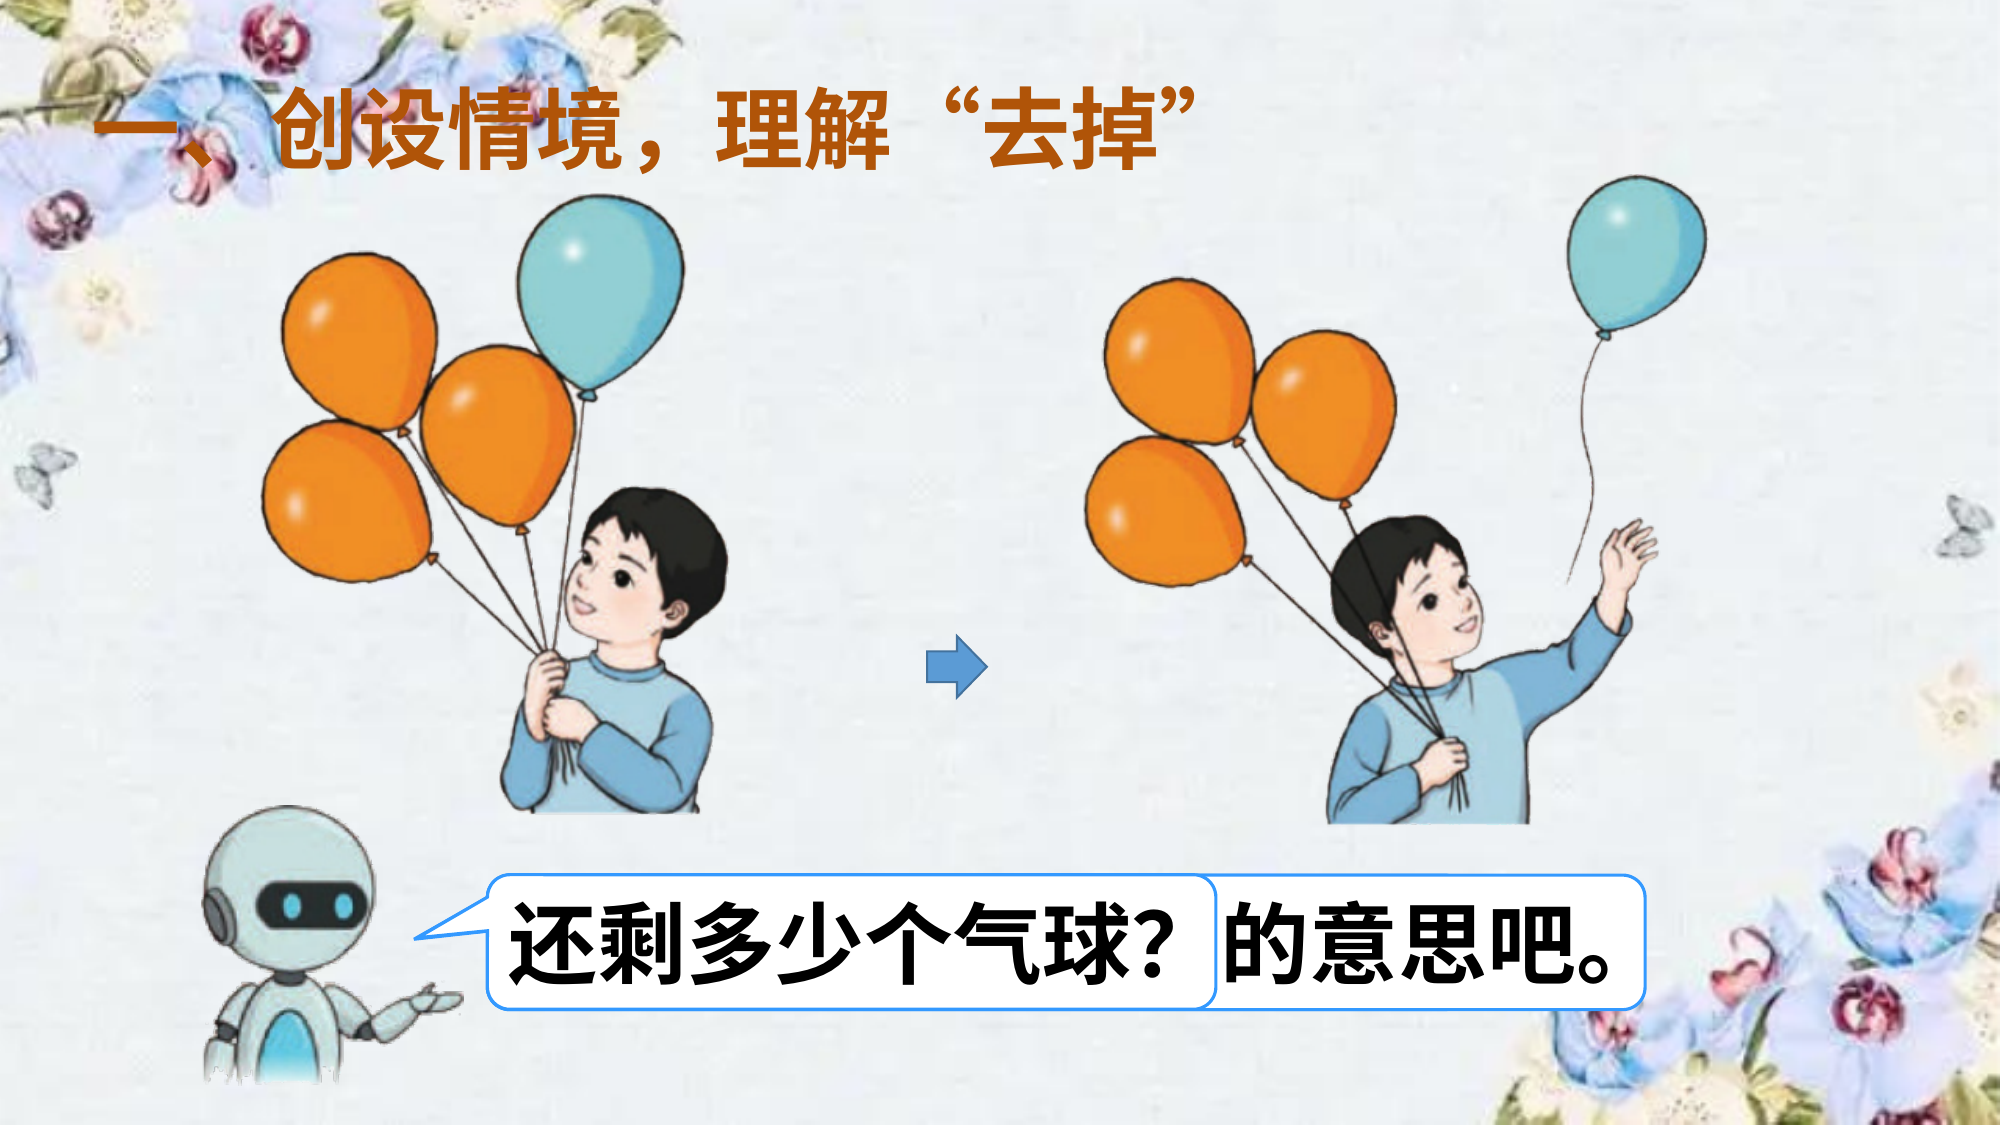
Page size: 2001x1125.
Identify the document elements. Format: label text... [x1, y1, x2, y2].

text_box 一、创设情境，理解“去掉” [77, 66, 1285, 188]
text_box 完整地说一说图中的意思吧。 [1197, 875, 1646, 1010]
text_box [926, 633, 989, 700]
picture [0, 0, 2000, 1125]
text_box 还剩多少个气球？ [464, 874, 1216, 1010]
